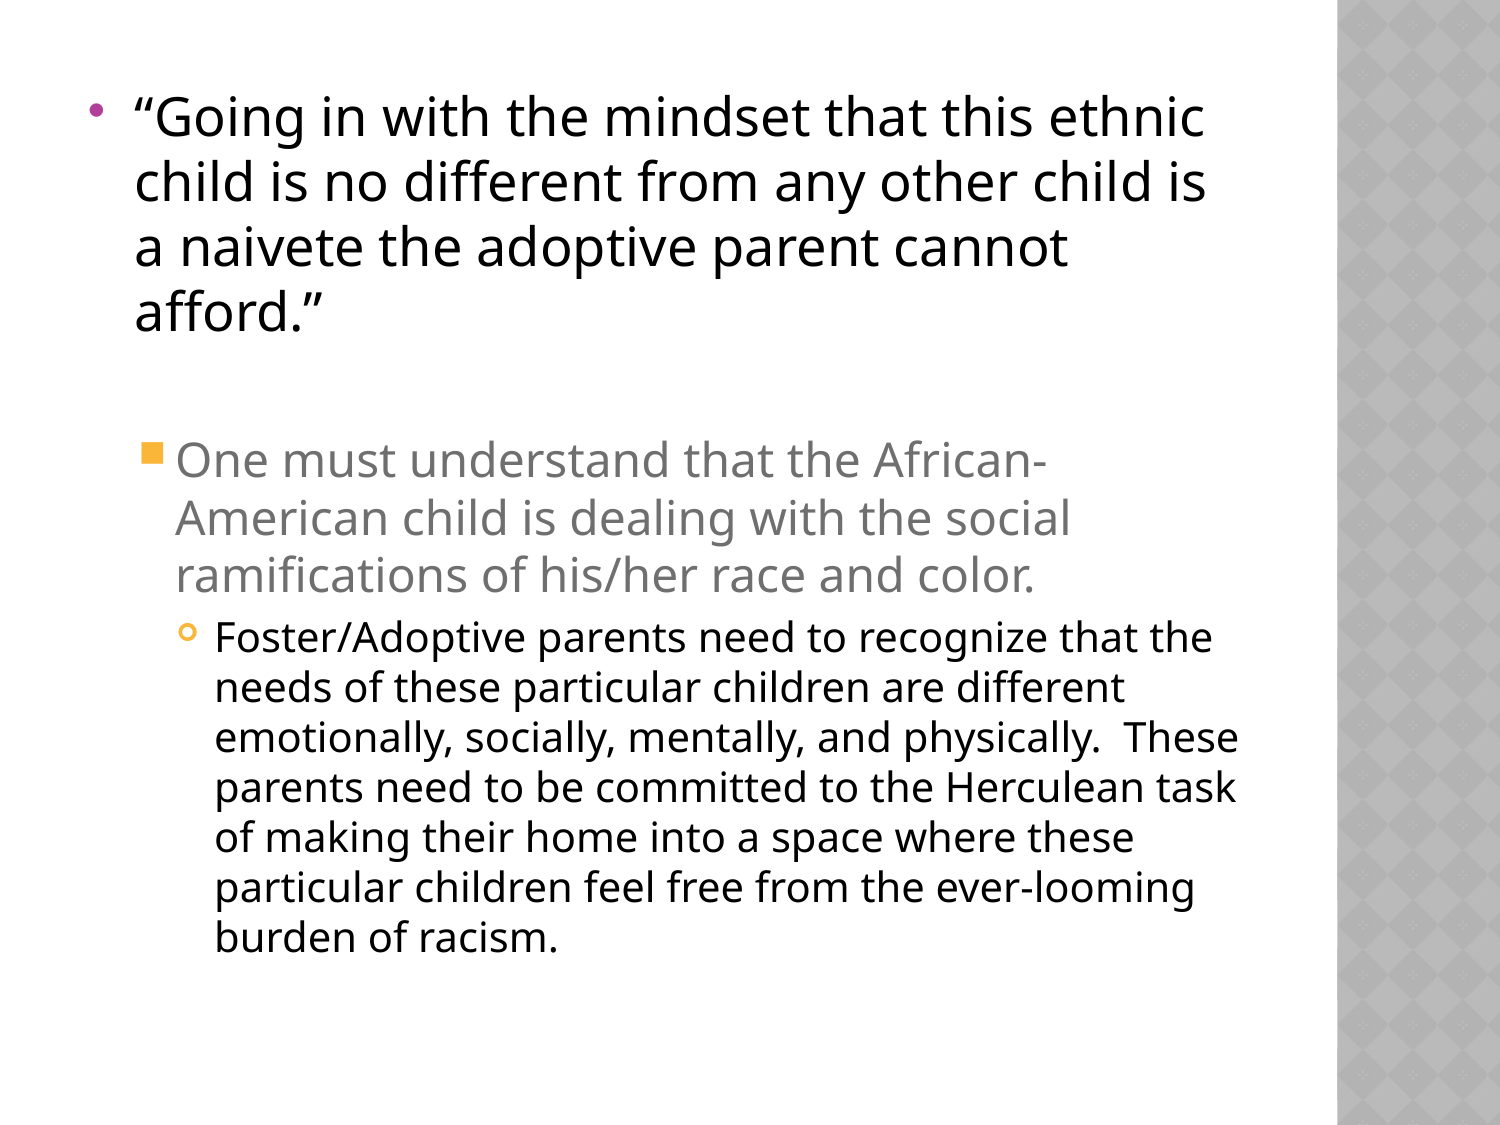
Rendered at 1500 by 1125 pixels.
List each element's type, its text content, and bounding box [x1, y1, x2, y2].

list “Going in with the mindset that this ethnic child is no different from any other child is a naivete the adoptive parent cannot afford.” One must understand that the African-American child is dealing with the social ramifications of his/her race and color. Foster/Adoptive parents need to recognize that the needs of these particular children are different emotionally, socially, mentally, and physically. These parents need to be committed to the Herculean task of making their home into a space where these particular children feel free from the ever-looming burden of racism. [75, 75, 1263, 1059]
